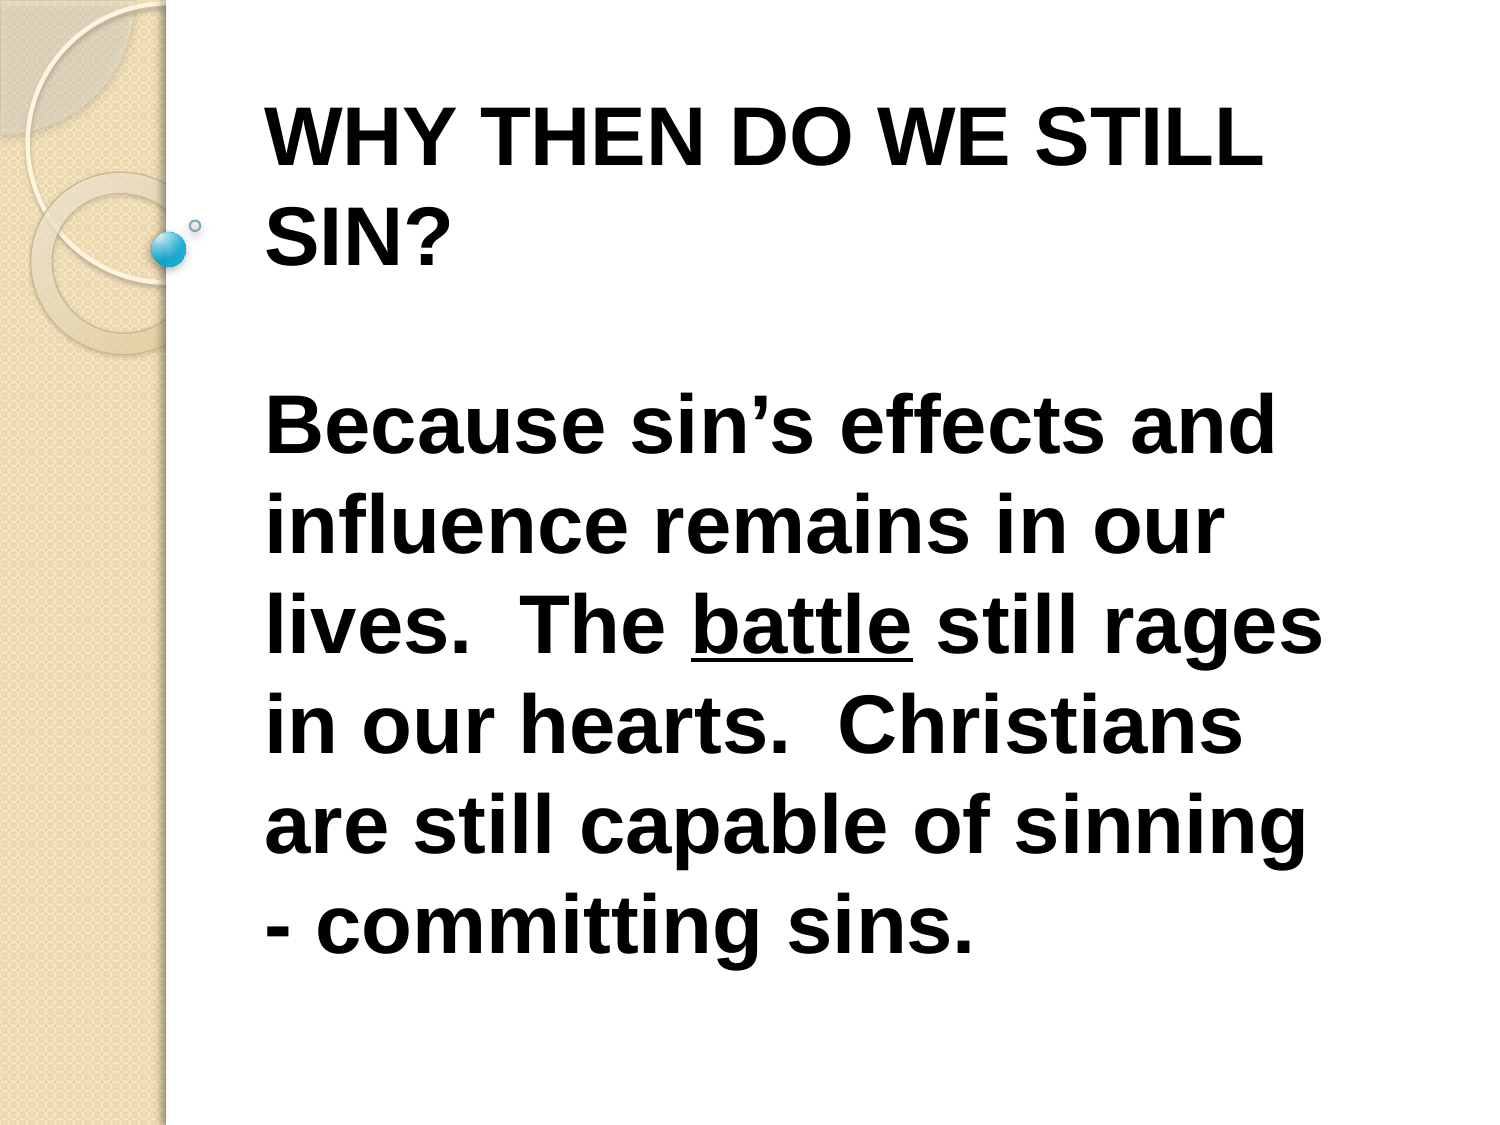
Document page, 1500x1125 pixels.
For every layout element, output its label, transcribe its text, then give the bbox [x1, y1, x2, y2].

text_box WHY THEN DO WE STILL SIN? [249, 74, 1375, 290]
text_box Because sin’s effects and influence remains in our lives. The battle still rages in our hearts. Christians are still capable of sinning - committing sins. [249, 362, 1363, 978]
